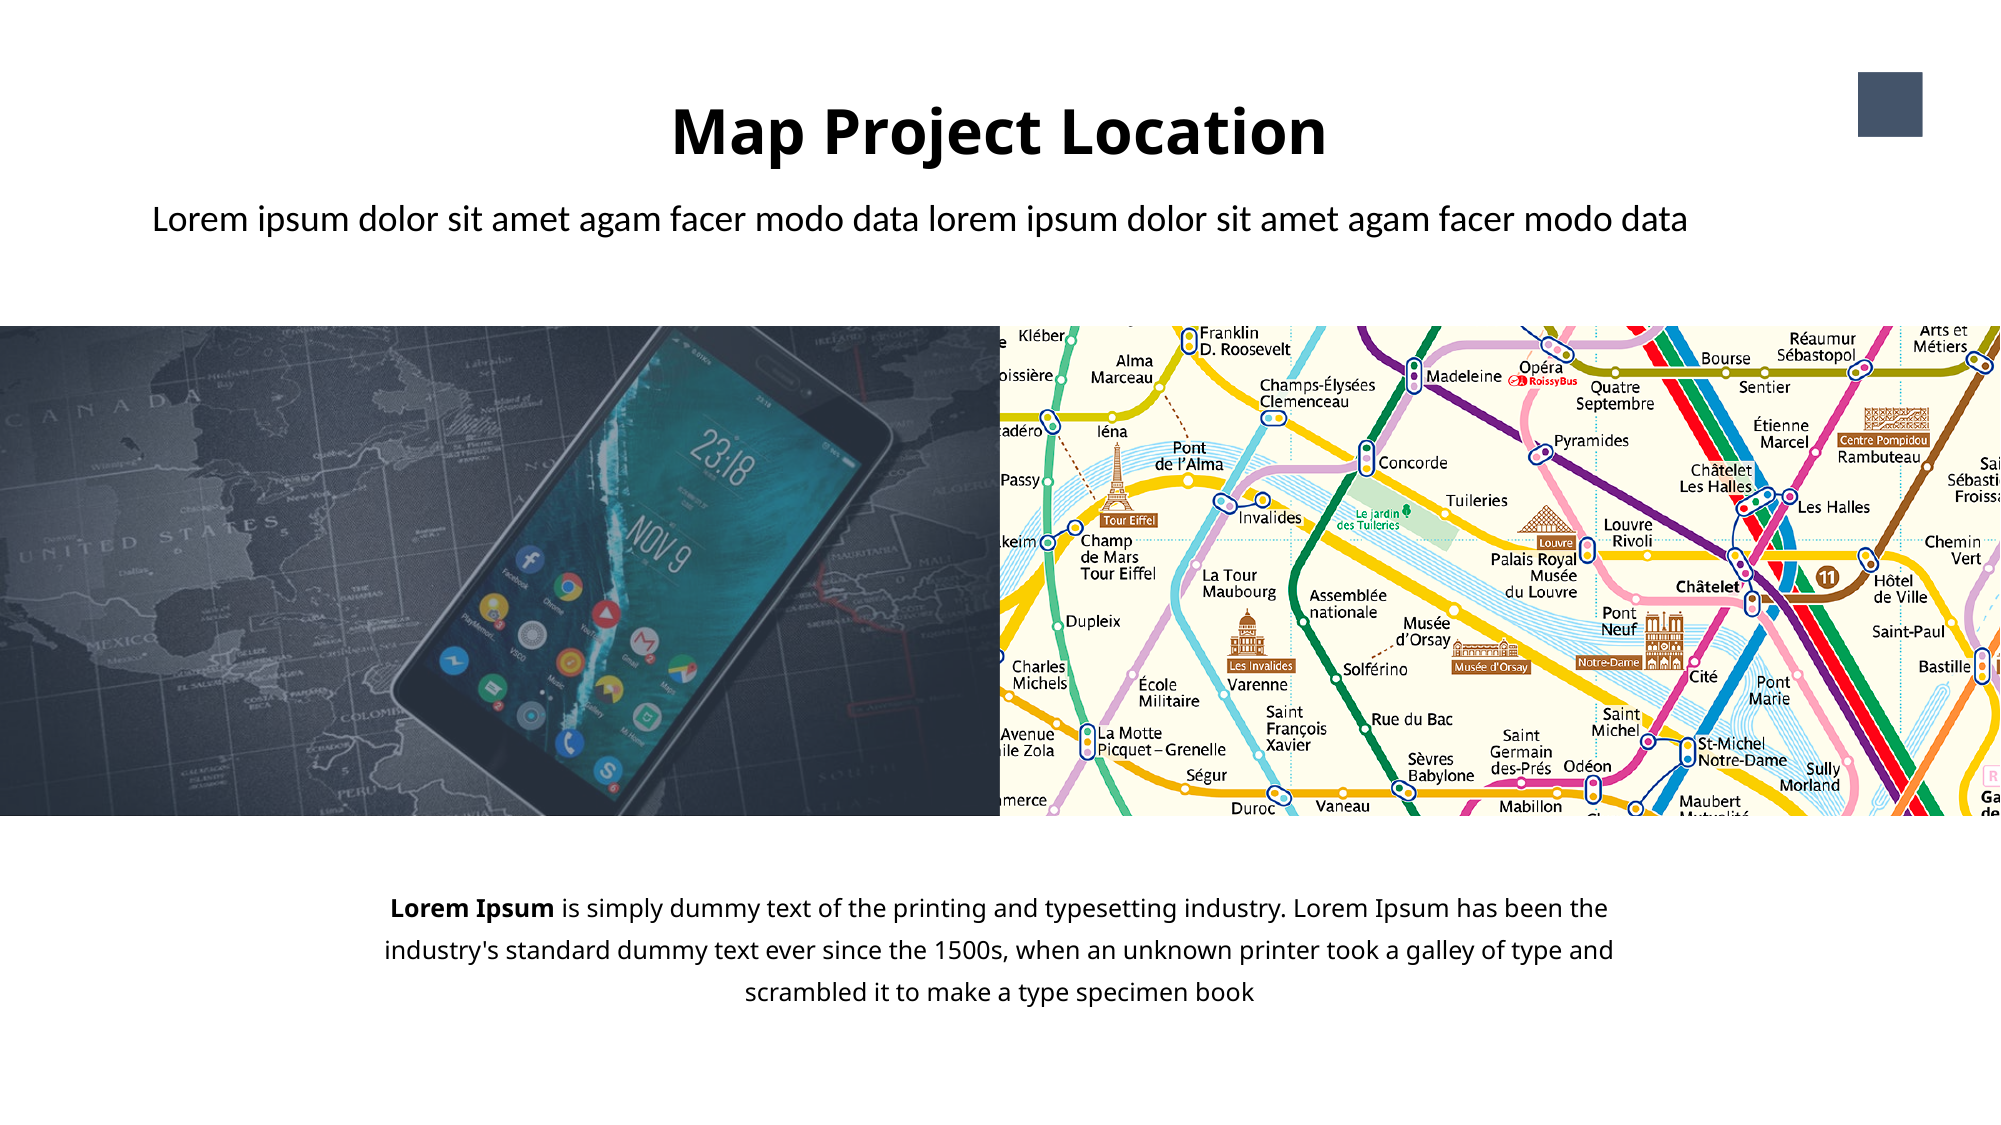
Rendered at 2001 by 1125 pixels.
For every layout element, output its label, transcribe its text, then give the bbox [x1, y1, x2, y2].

text_box Lorem Ipsum is simply dummy text of the printing and typesetting industry. Lorem Ipsum has been the industry's standard dummy text ever since the 1500s, when an unknown printer took a galley of type and scrambled it to make a type specimen book [340, 873, 1660, 1014]
title Map Project Location [137, 33, 1863, 237]
slide_number 9 [1863, 78, 1927, 130]
text_box [1863, 130, 1924, 138]
text_box [1863, 71, 1924, 78]
picture [0, 326, 2000, 816]
